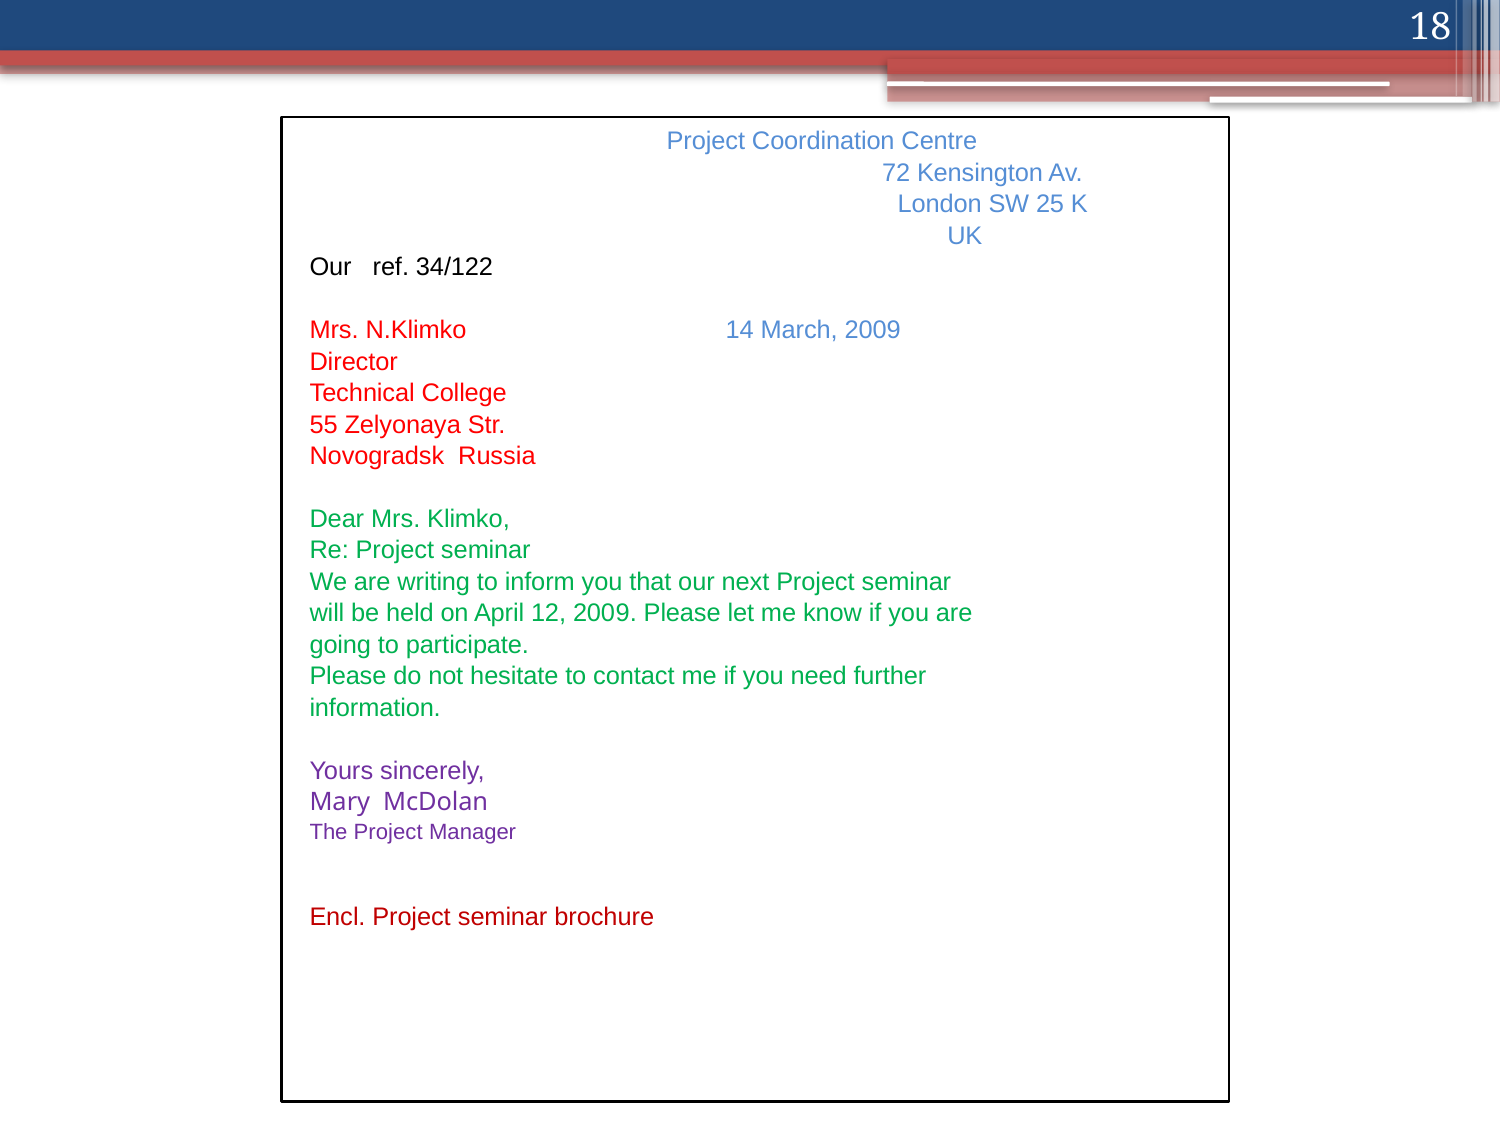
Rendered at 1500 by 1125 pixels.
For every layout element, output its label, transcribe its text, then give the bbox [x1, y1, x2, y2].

list Project Coordination Centre 72 Kensington Av. London SW 25 K UK Our ref. 34/122 Mrs. N.Klimko 14 March, 2009 Director Technical College 55 Zelyonaya Str. Novogradsk Russia Dear Mrs. Klimko, Re: Project seminar We are writing to inform you that our next Project seminar will be held on April 12, 2009. Please let me know if you are going to participate. Please do not hesitate to contact me if you need further information. Yours sincerely, Mary McDolan The Project Manager Encl. Project seminar brochure [281, 117, 1229, 1102]
slide_number 18 [1341, 0, 1466, 61]
